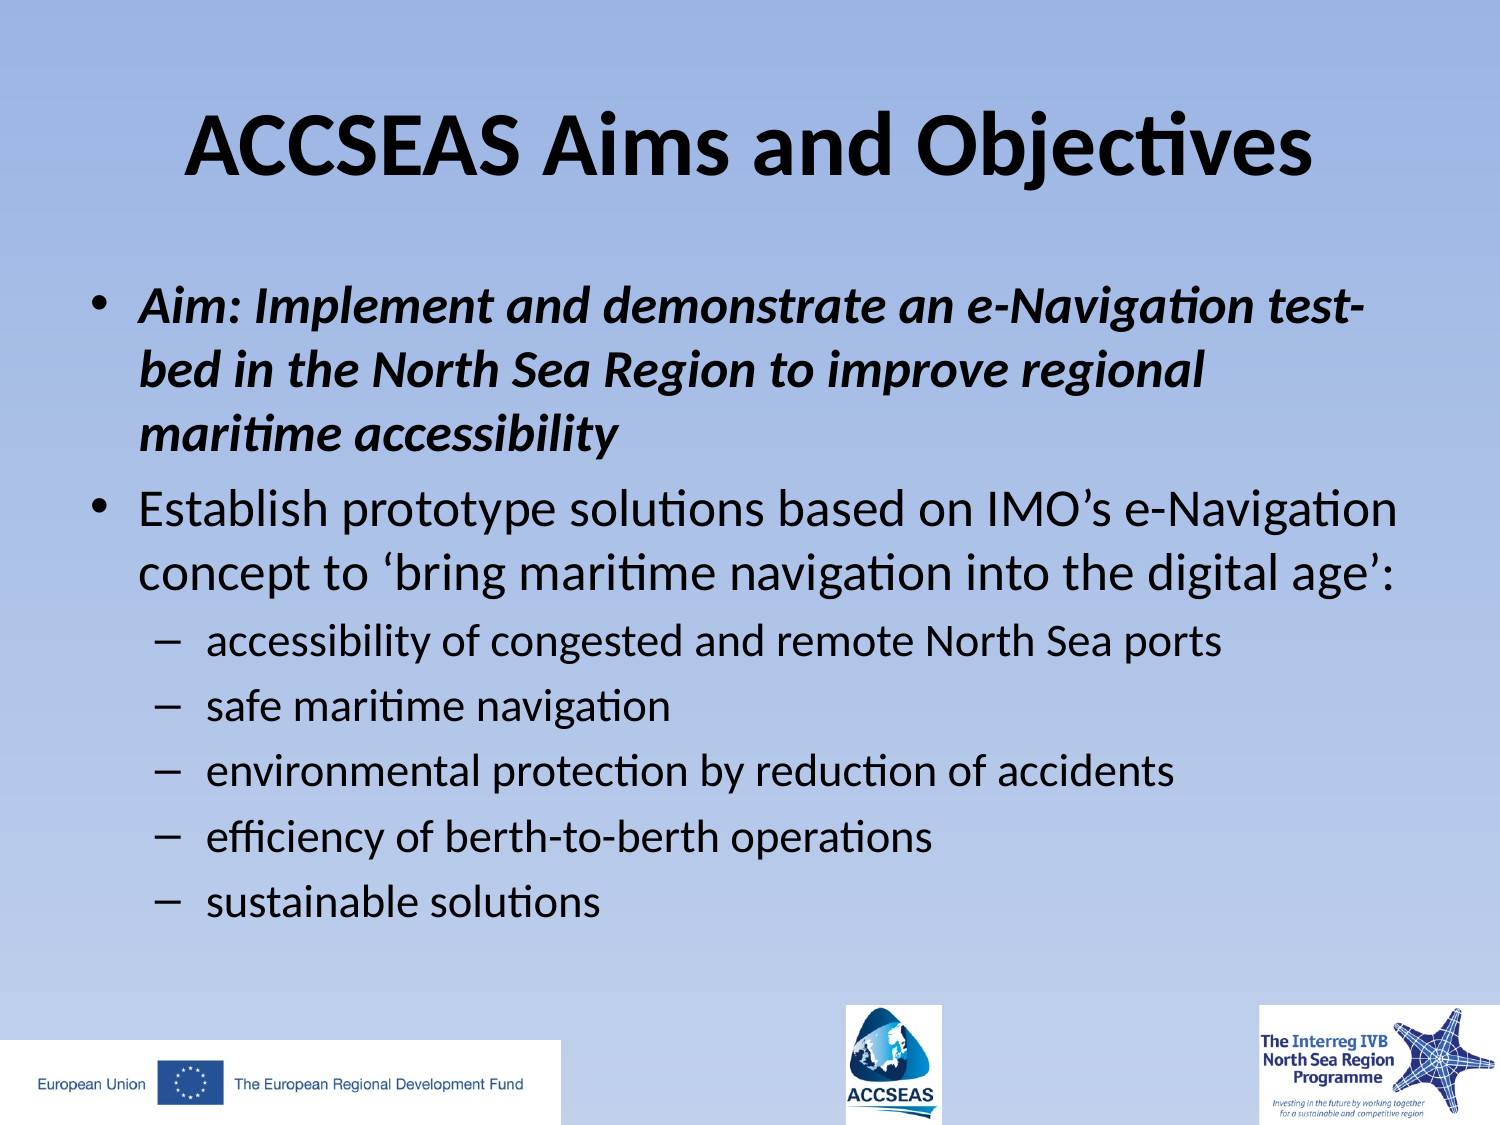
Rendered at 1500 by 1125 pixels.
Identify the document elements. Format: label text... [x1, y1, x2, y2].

list Aim: Implement and demonstrate an e-Navigation test-bed in the North Sea Region to improve regional maritime accessibility Establish prototype solutions based on IMO’s e-Navigation concept to ‘bring maritime navigation into the digital age’: accessibility of congested and remote North Sea ports safe maritime navigation environmental protection by reduction of accidents efficiency of berth-to-berth operations sustainable solutions [75, 262, 1425, 1005]
title ACCSEAS Aims and Objectives [75, 45, 1425, 233]
picture [0, 1040, 561, 1125]
picture [845, 1005, 942, 1125]
picture [1259, 1005, 1500, 1125]
